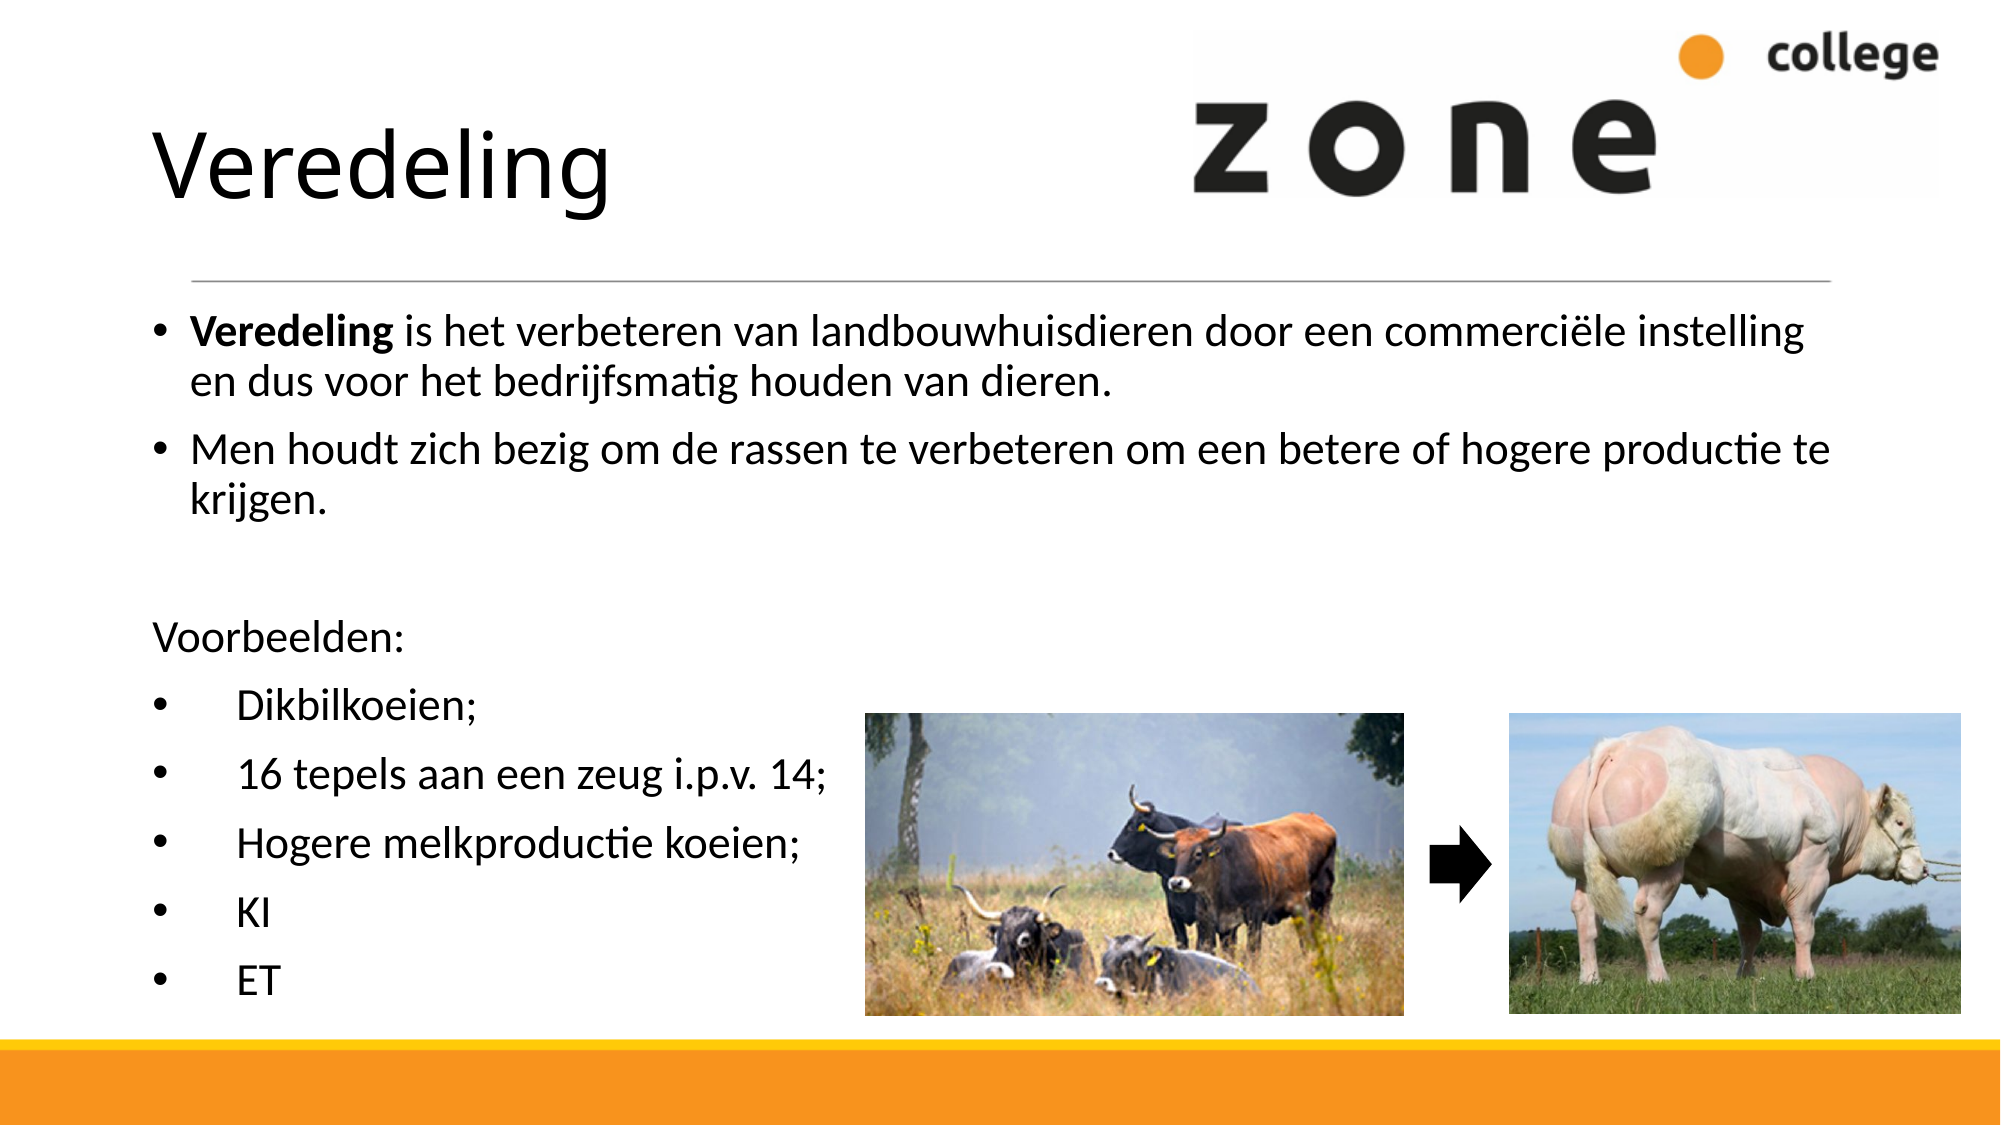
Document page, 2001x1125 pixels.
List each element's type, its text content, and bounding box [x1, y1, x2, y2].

text_box Rassen [249, 42, 1461, 158]
title Veredeling [137, 59, 1863, 278]
text_box [1429, 824, 1492, 904]
list Veredeling is het verbeteren van landbouwhuisdieren door een commerciële instelling en dus voor het bedrijfsmatig houden van dieren. Men houdt zich bezig om de rassen te verbeteren om een betere of hogere productie te krijgen. Voorbeelden: Dikbilkoeien; 16 tepels aan een zeug i.p.v. 14; Hogere melkproductie koeien; KI ET [137, 299, 1863, 1014]
picture [0, 0, 2001, 1125]
